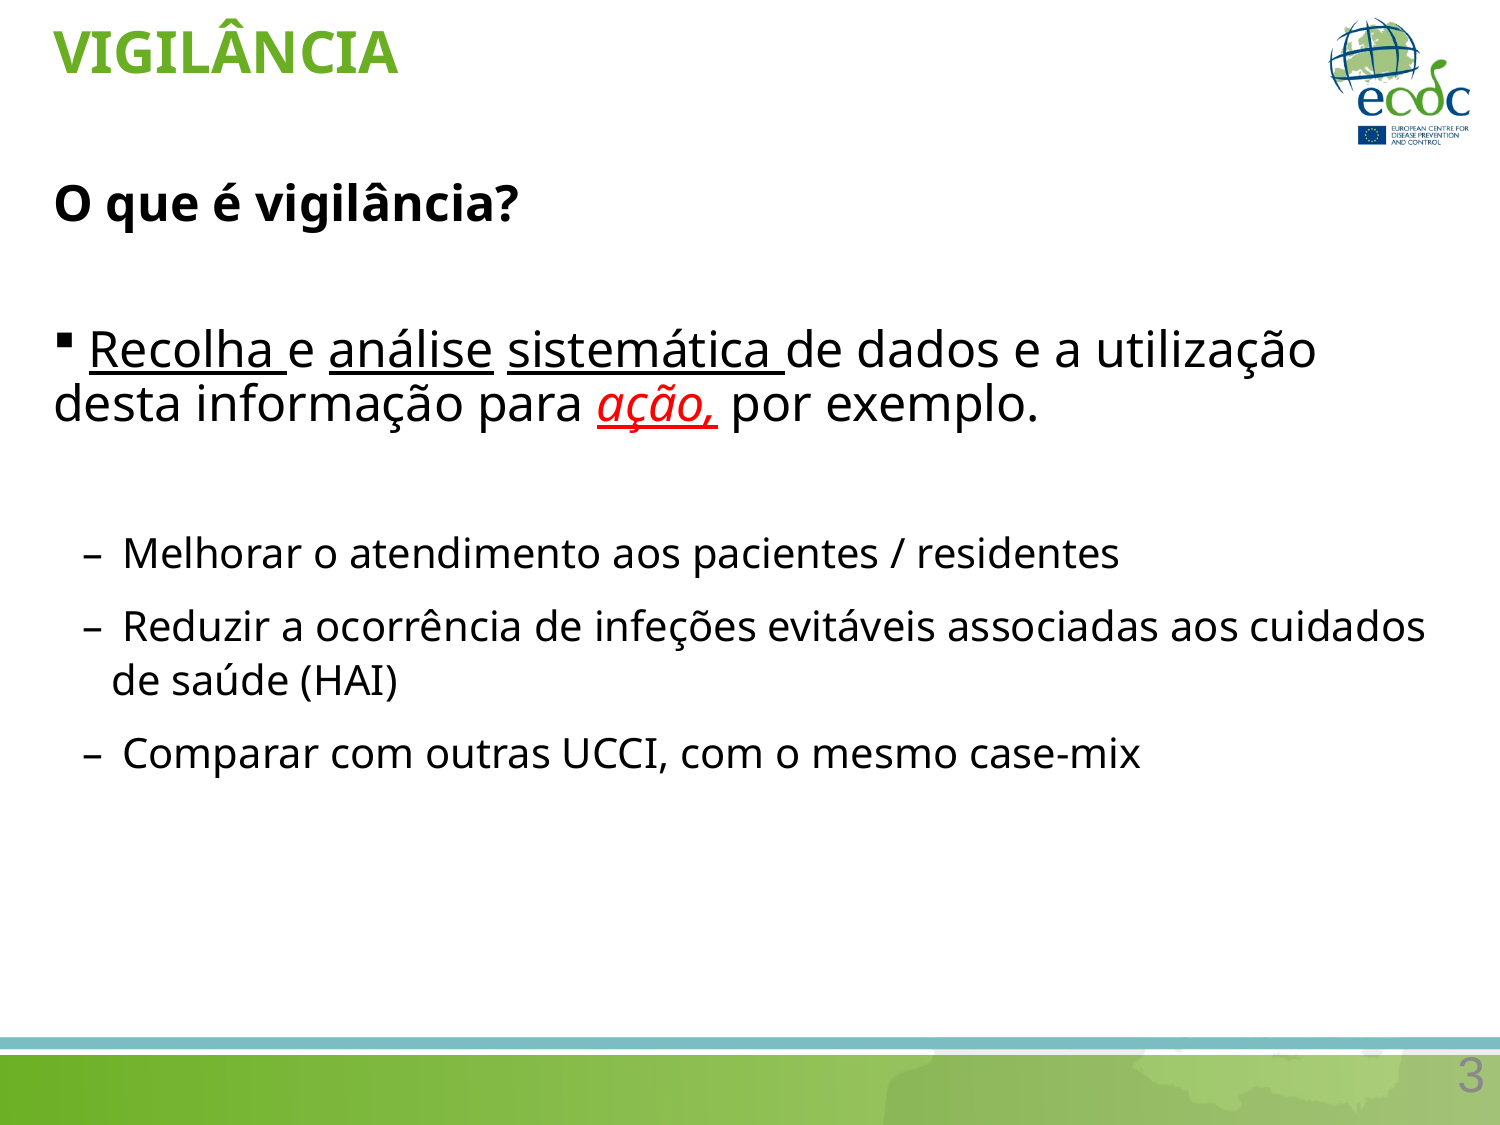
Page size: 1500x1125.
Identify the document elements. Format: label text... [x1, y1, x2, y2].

title VIGILÂNCIA [53, 23, 1404, 159]
list O que é vigilância? Recolha e análise sistemática de dados e a utilização desta informação para ação, por exemplo. Melhorar o atendimento aos pacientes / residentes Reduzir a ocorrência de infeções evitáveis ​​associadas aos cuidados de saúde (HAI) Comparar com outras UCCI, com o mesmo case-mix [53, 177, 1452, 1024]
picture [0, 1037, 1500, 1125]
picture [1328, 17, 1473, 148]
slide_number 3 [1149, 1042, 1500, 1103]
